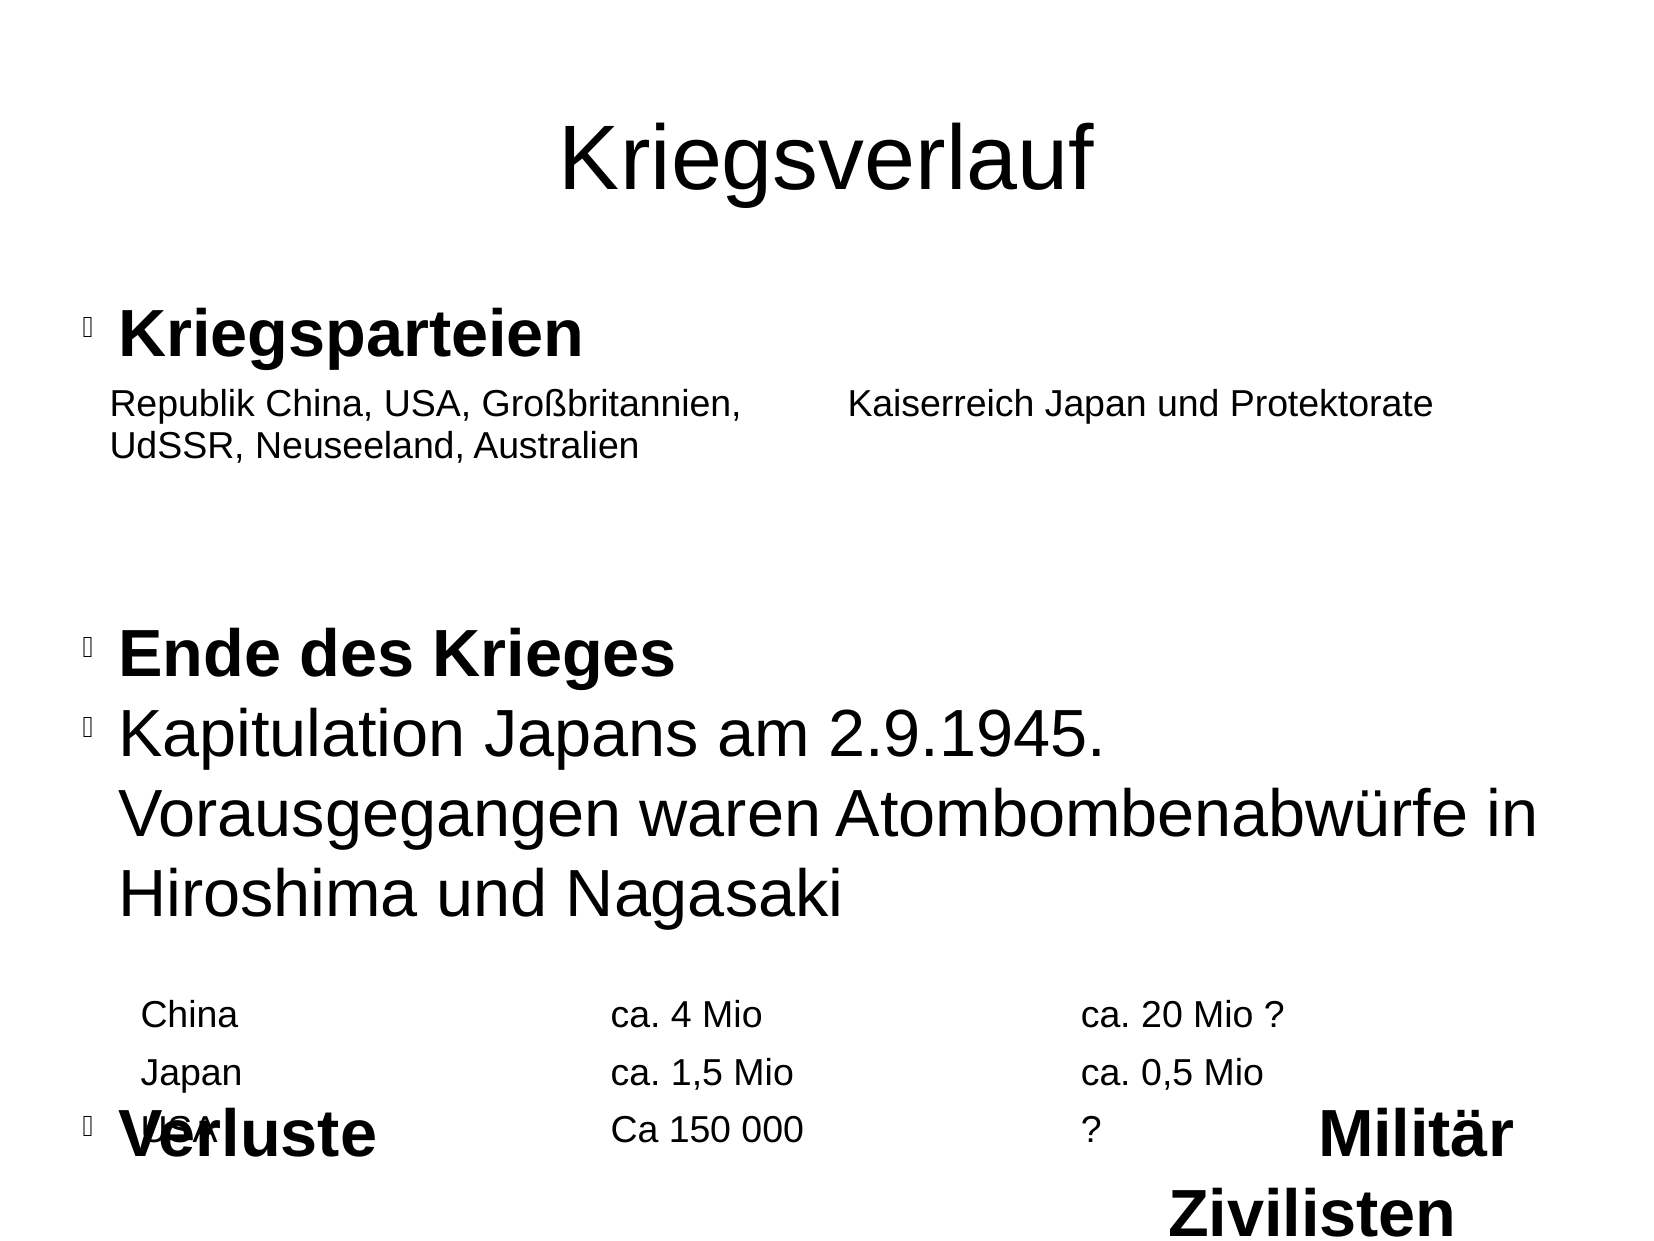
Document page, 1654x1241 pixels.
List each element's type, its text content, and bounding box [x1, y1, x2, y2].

table_cell ca. 0,5 Mio [1066, 1044, 1536, 1101]
text_box Kriegsparteien Ende des Krieges Kapitulation Japans am 2.9.1945. Vorausgegangen waren Atombombenabwürfe in Hiroshima und Nagasaki Verluste Militär Zivilisten [82, 290, 1571, 1010]
table_cell Ca 150 000 [596, 1101, 1066, 1159]
table_header ca. 4 Mio [596, 986, 1066, 1044]
table_cell USA [126, 1101, 596, 1159]
table_header Kaiserreich Japan und Protektorate [833, 375, 1571, 516]
table_cell Japan [126, 1044, 596, 1101]
table_cell ca. 1,5 Mio [596, 1044, 1066, 1101]
table_header Republik China, USA, Großbritannien, UdSSR, Neuseeland, Australien [94, 375, 833, 516]
table_cell ? [1066, 1101, 1536, 1159]
table_header ca. 20 Mio ? [1066, 986, 1536, 1044]
text_box Kriegsverlauf [82, 49, 1571, 257]
table_header China [126, 986, 596, 1044]
